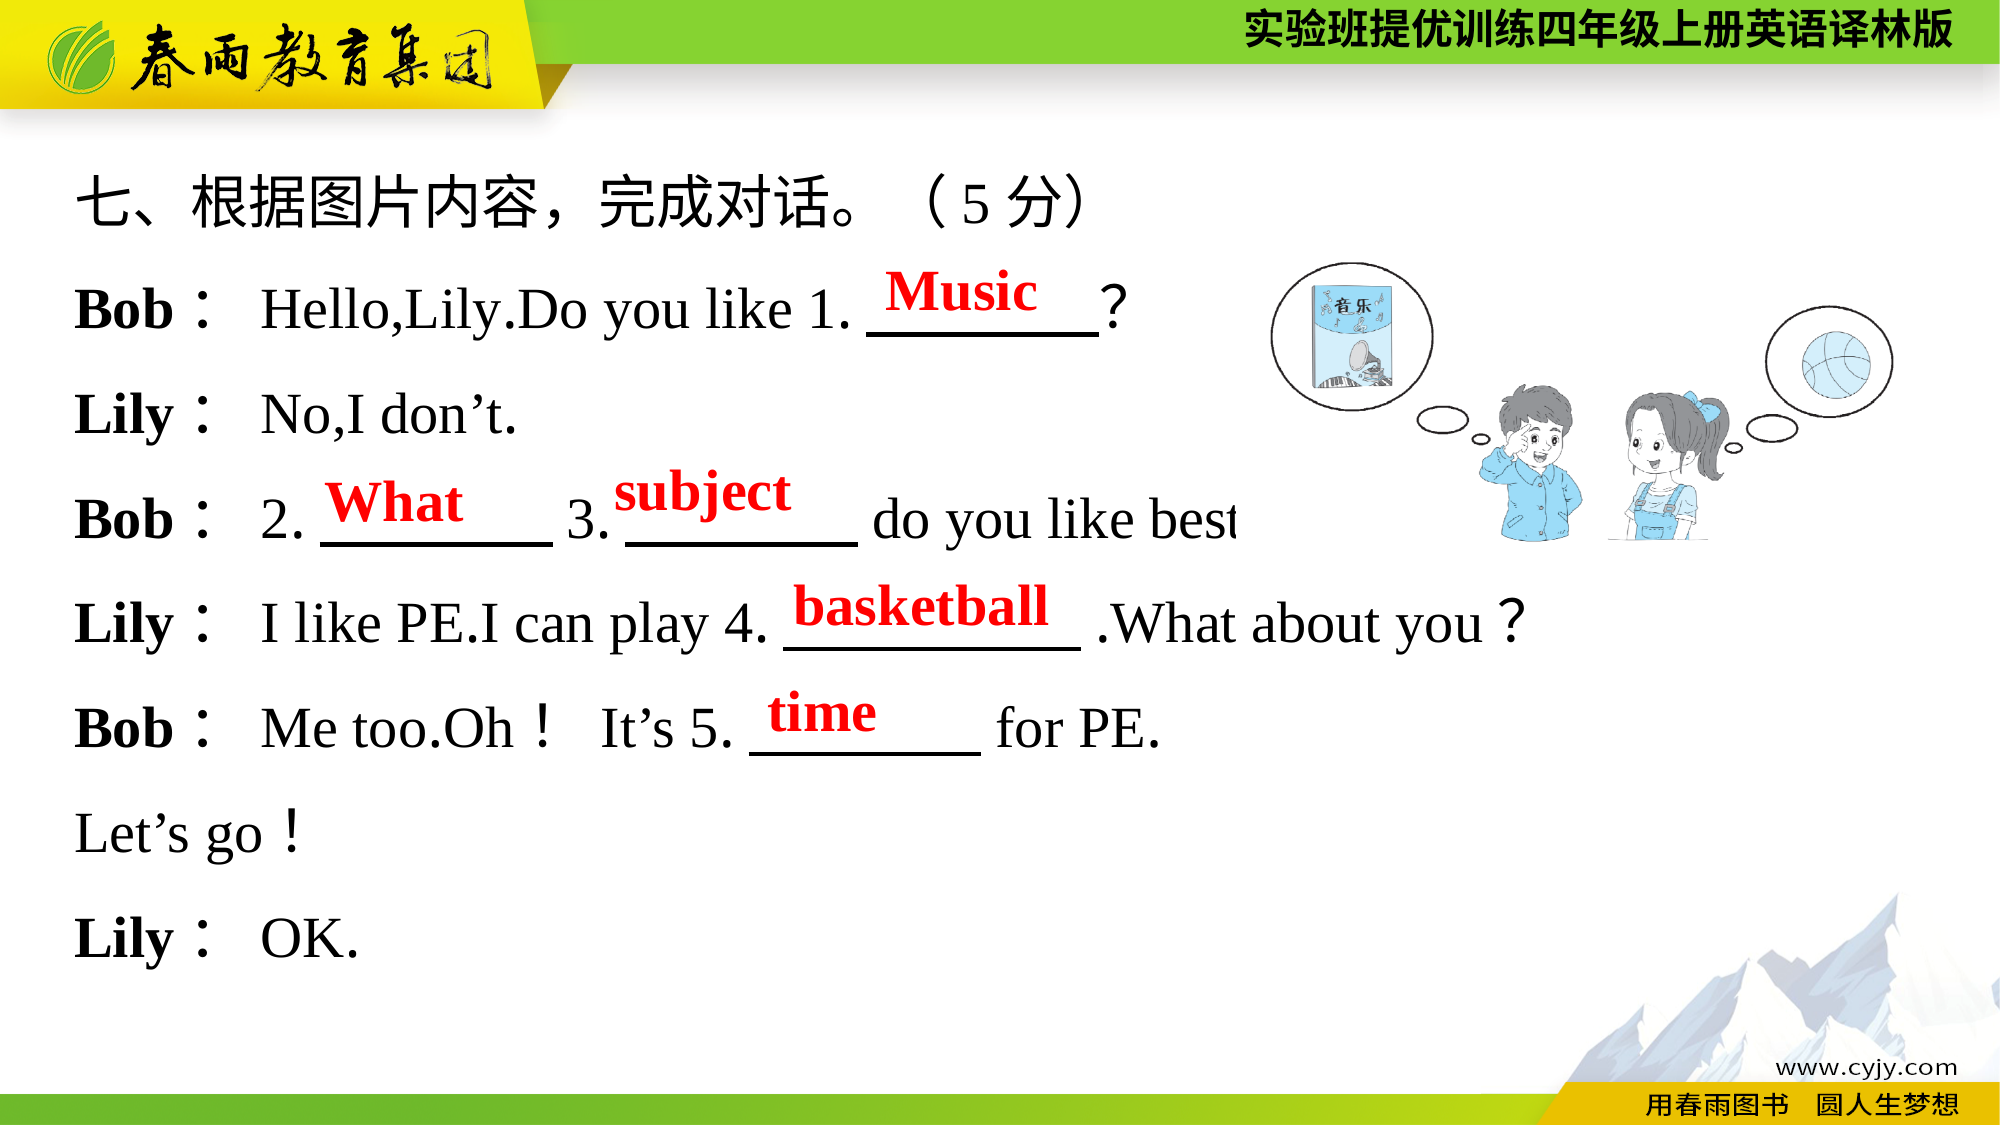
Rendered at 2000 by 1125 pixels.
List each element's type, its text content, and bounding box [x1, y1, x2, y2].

text_box subject [599, 444, 808, 530]
text_box time [752, 665, 893, 751]
text_box What [309, 456, 479, 541]
picture [0, 0, 2000, 1125]
list 七、根据图片内容，完成对话。（5分） Bob：Hello,Lily.Do you like 1. ？ Lily：No,I don’t. Bob：2. 3. do you like best？ Lily：I like PE.I can play 4. .What about you？ Bob：Me too.Oh！It’s 5. for PE. Let’s go！ Lily：OK. [59, 122, 1944, 986]
text_box basketball [778, 559, 1065, 645]
text_box Music [870, 244, 1053, 330]
